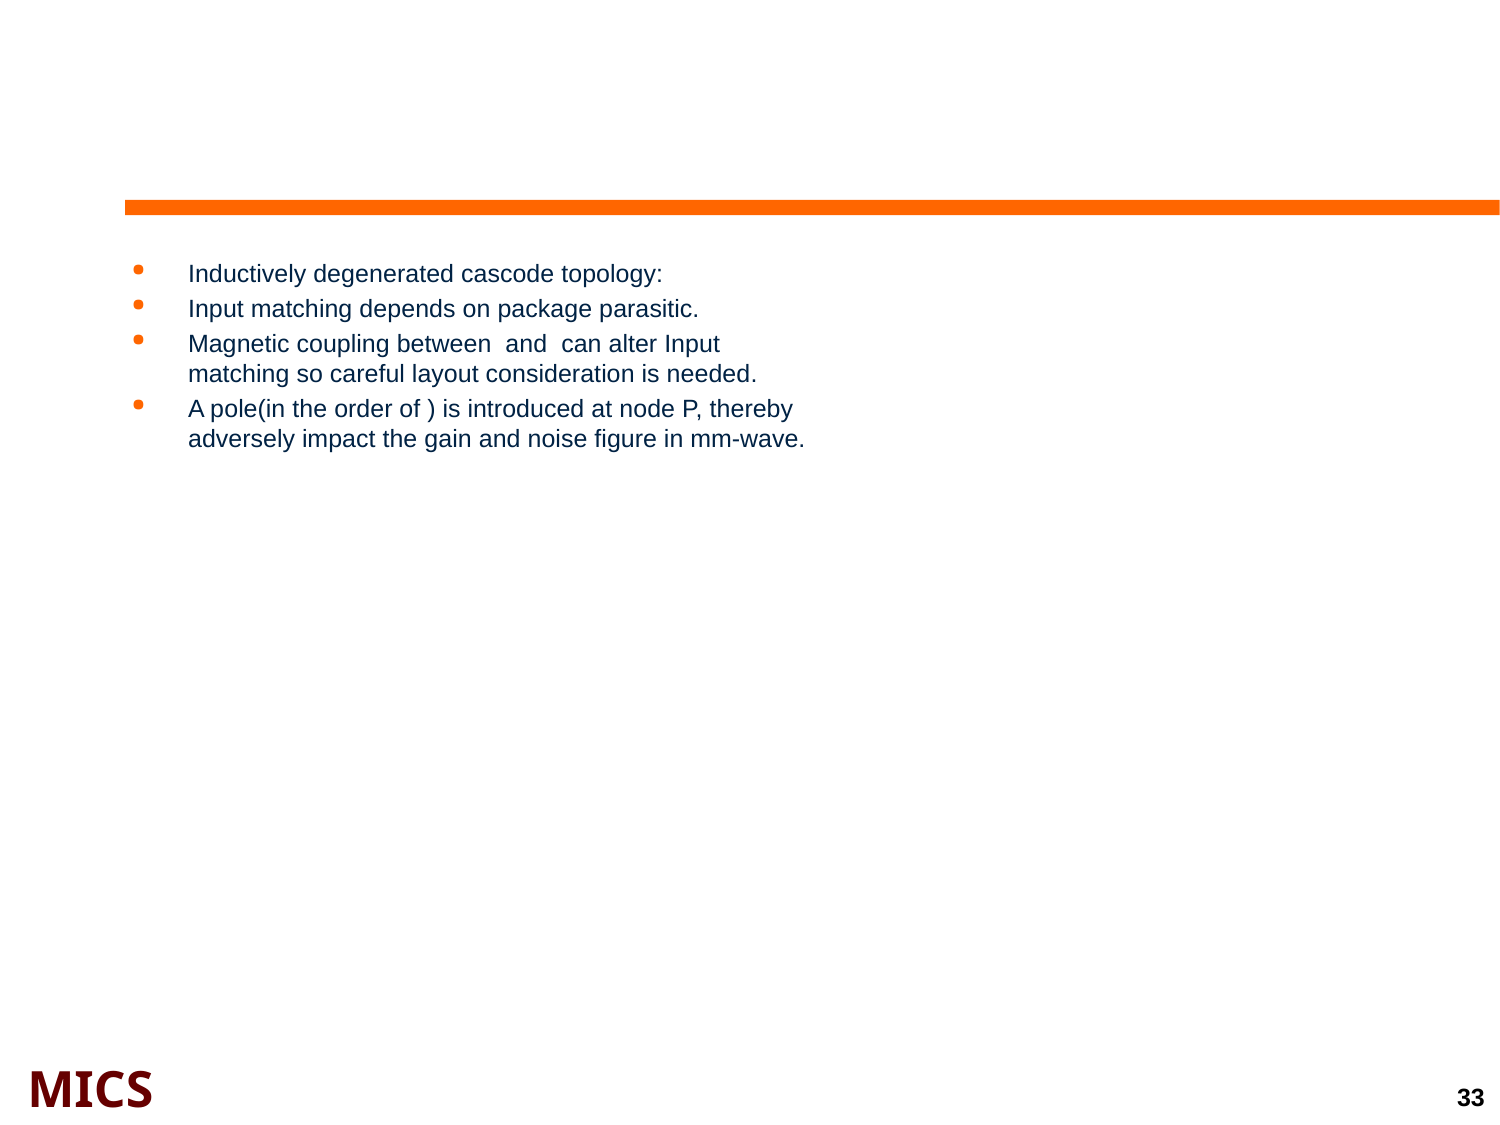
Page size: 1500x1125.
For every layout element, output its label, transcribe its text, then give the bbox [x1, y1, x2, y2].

slide_number 33 [1425, 1067, 1500, 1125]
